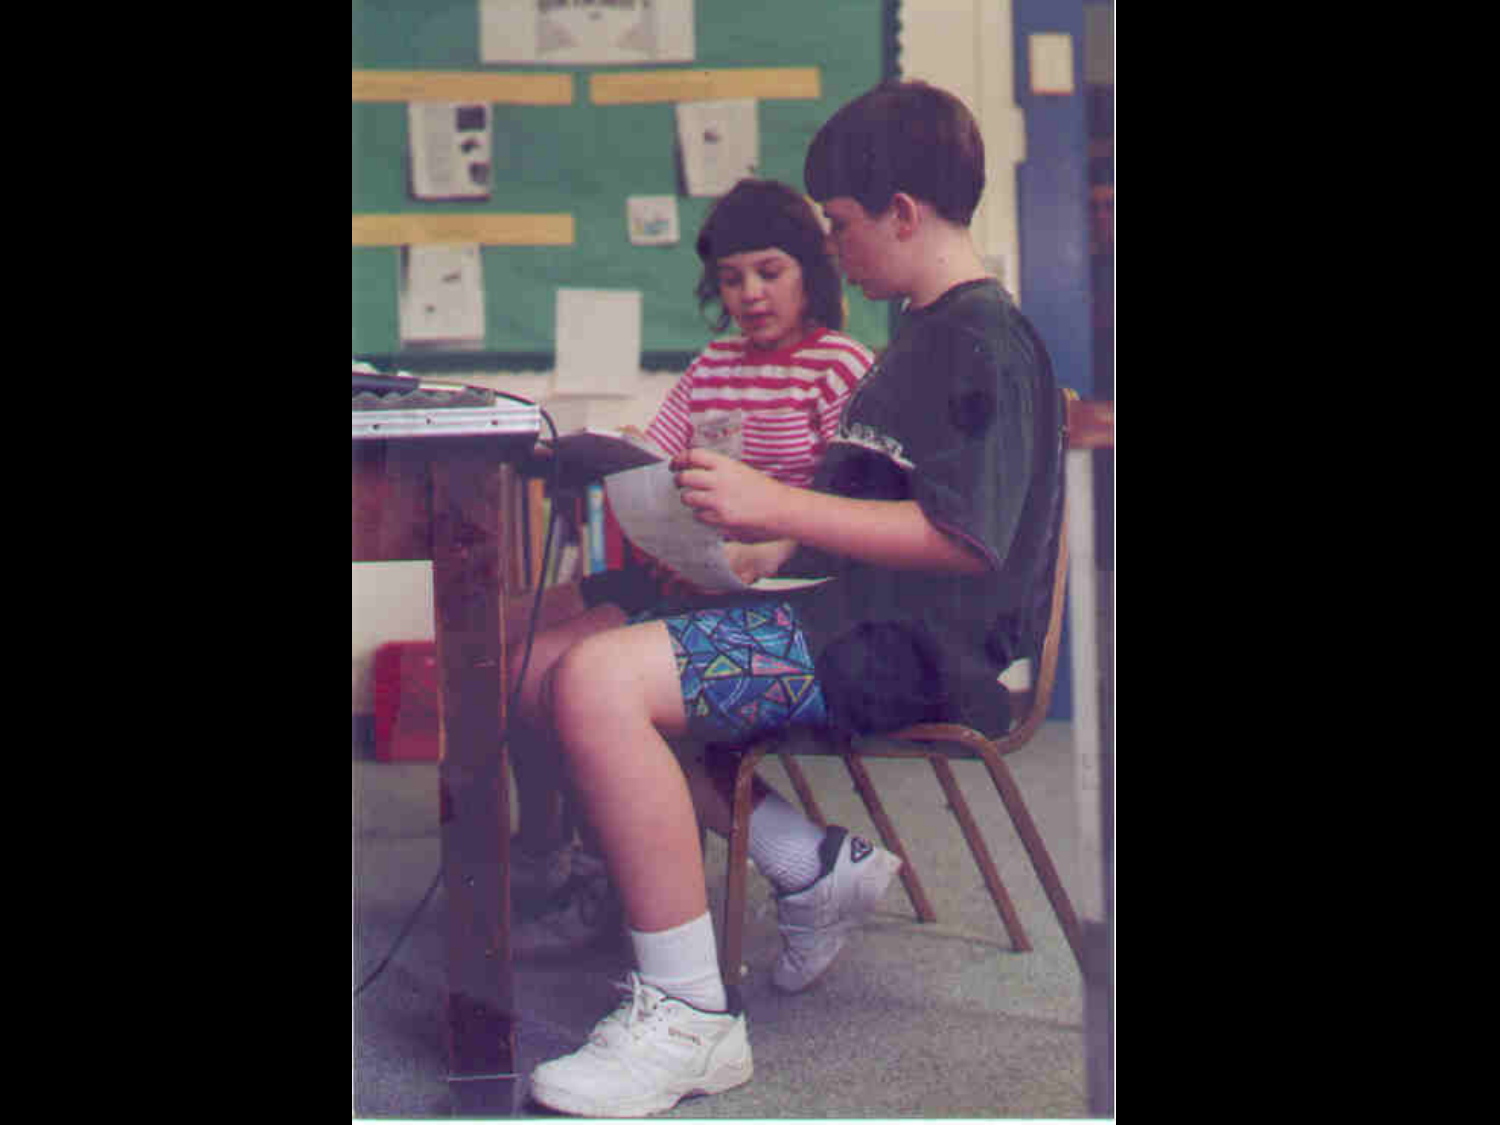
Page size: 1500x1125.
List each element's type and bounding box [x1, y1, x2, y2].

picture [352, 0, 1117, 1125]
